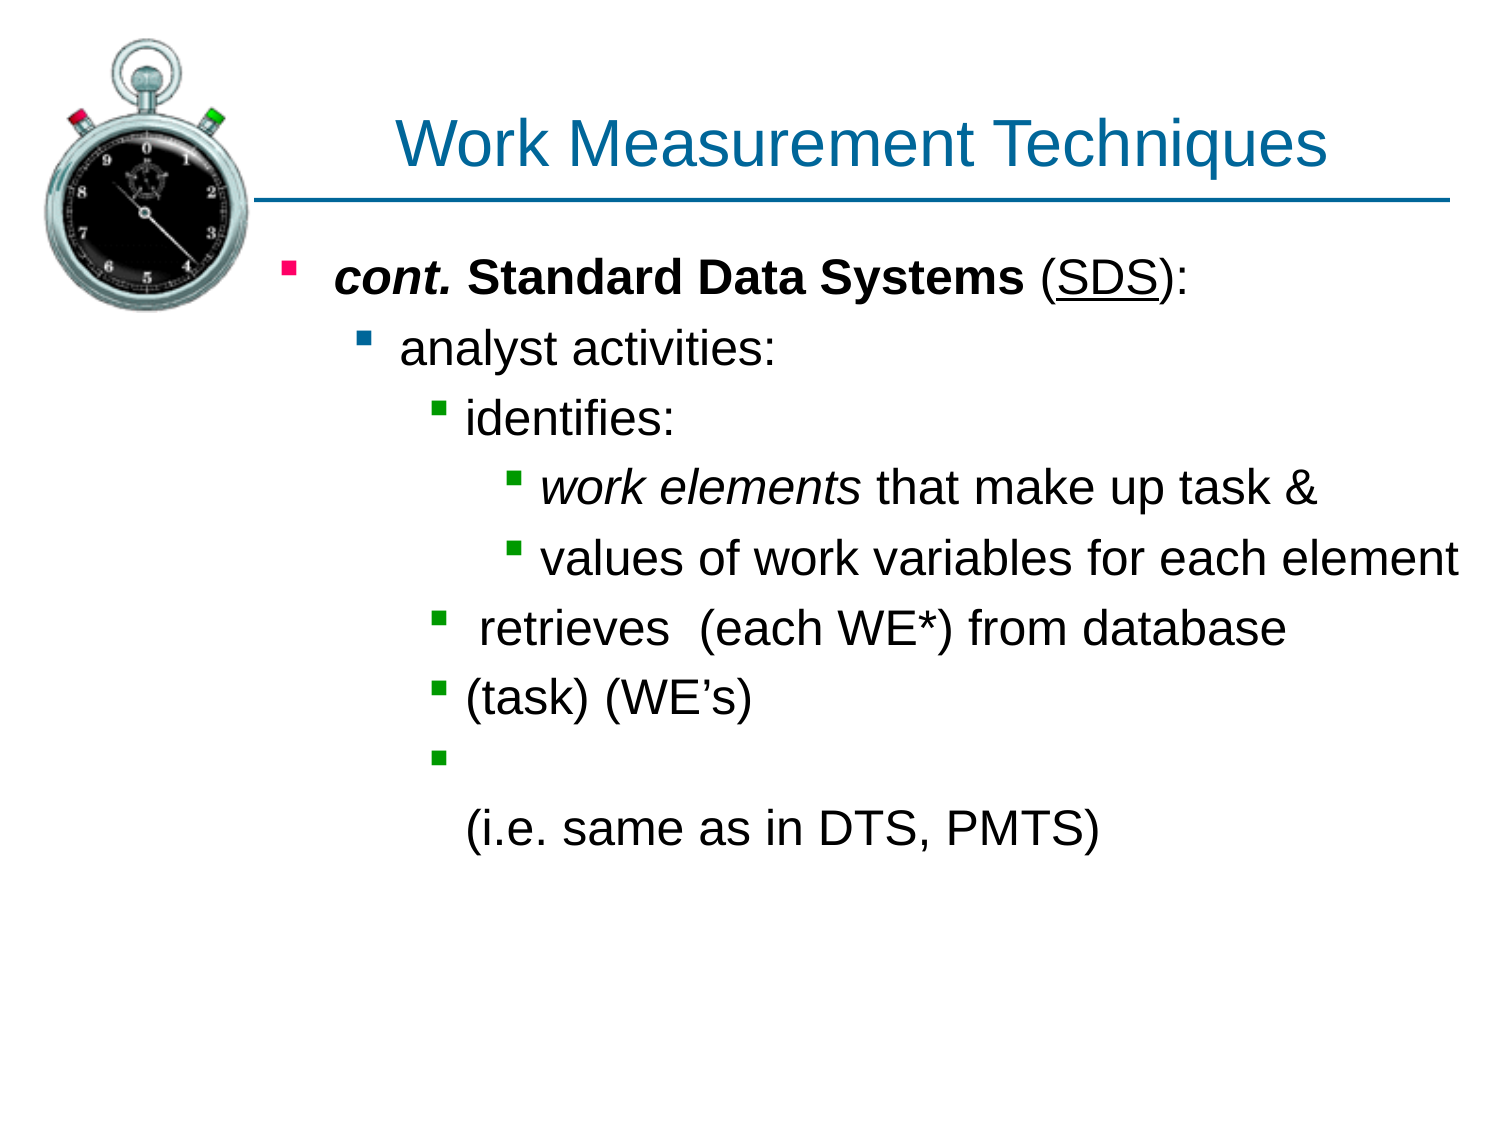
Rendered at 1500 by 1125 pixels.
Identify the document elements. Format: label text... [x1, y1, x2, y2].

title Work Measurement Techniques [275, 37, 1450, 188]
picture [37, 37, 254, 313]
